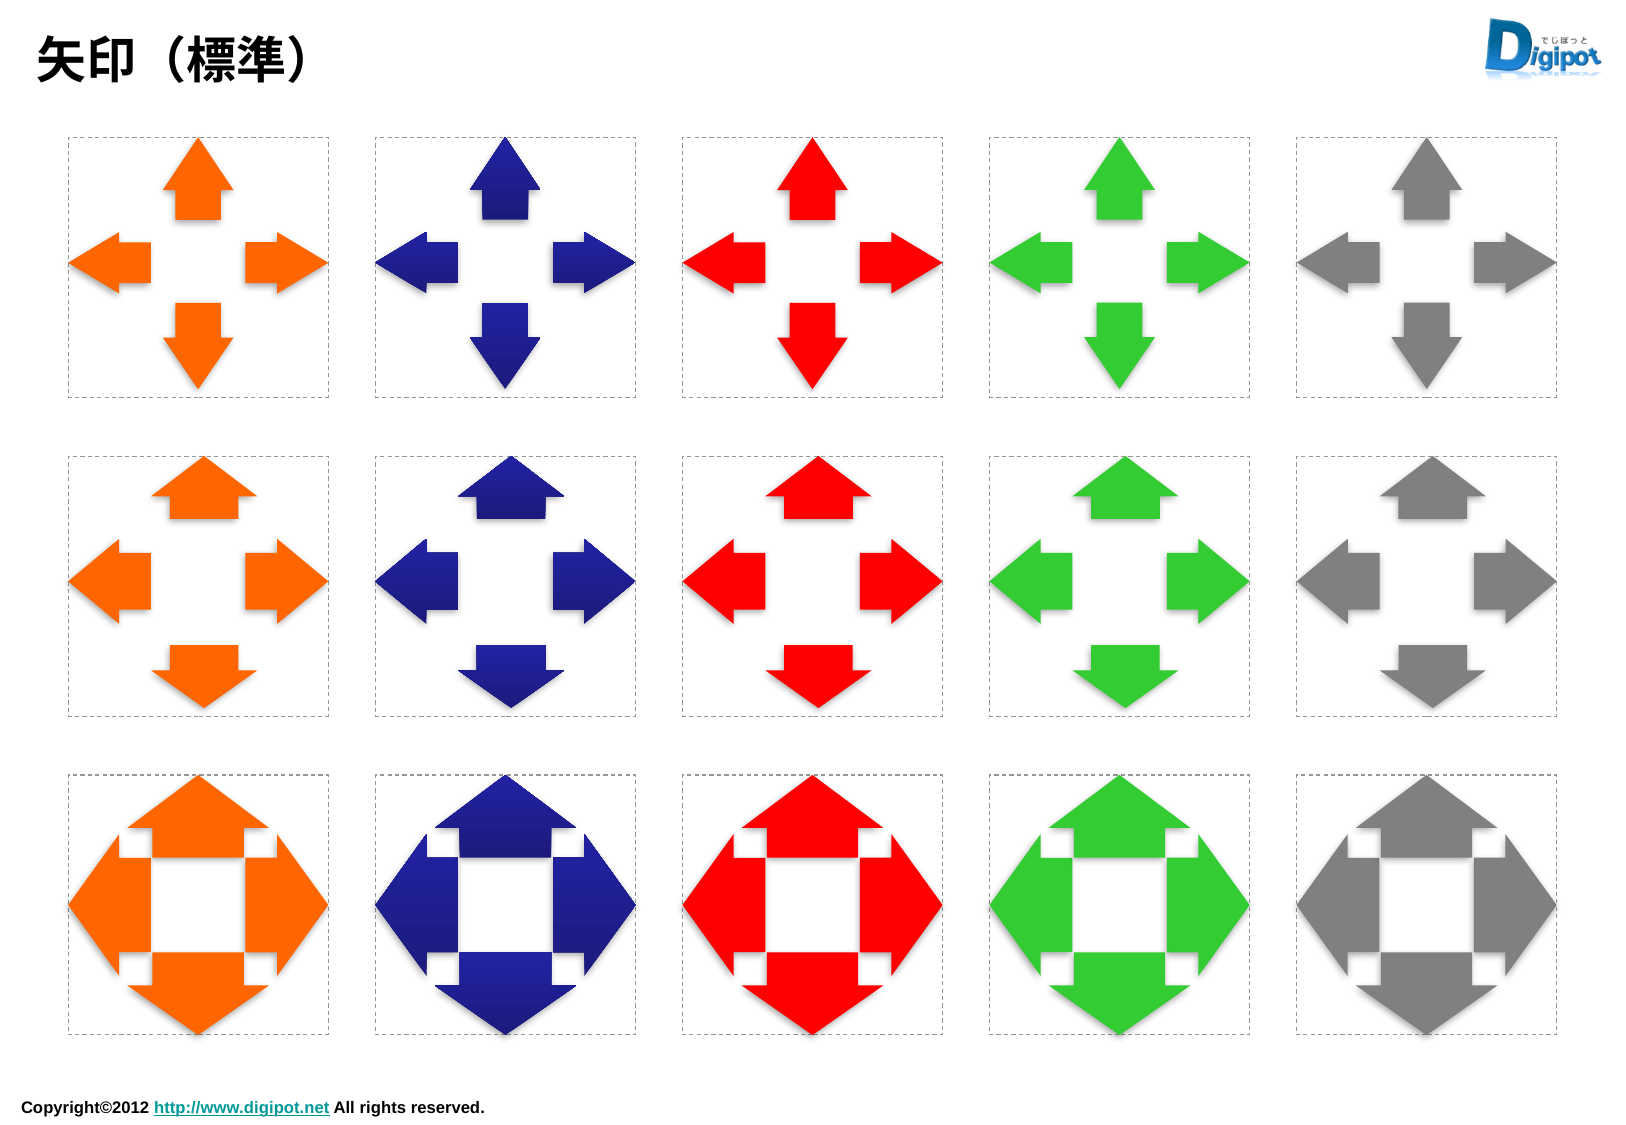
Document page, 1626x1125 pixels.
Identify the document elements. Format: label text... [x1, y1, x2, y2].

text_box [1473, 834, 1557, 977]
text_box [777, 137, 848, 220]
text_box [1379, 455, 1486, 519]
text_box [1048, 952, 1191, 1036]
text_box [552, 538, 636, 624]
text_box [552, 834, 636, 977]
text_box [434, 952, 577, 1036]
text_box [162, 137, 234, 220]
text_box [1166, 834, 1250, 977]
text_box [989, 834, 1073, 977]
text_box [458, 455, 565, 519]
text_box [1166, 538, 1250, 624]
text_box [434, 774, 577, 858]
text_box [245, 538, 329, 624]
text_box [245, 232, 329, 294]
text_box [741, 952, 884, 1036]
text_box [1355, 952, 1498, 1036]
text_box [469, 136, 541, 220]
text_box [777, 302, 848, 390]
text_box [68, 232, 151, 294]
text_box [375, 834, 459, 977]
text_box [859, 538, 943, 624]
text_box [127, 952, 269, 1036]
text_box [1048, 774, 1191, 858]
text_box [162, 302, 234, 390]
text_box [68, 834, 151, 977]
text_box [1474, 231, 1557, 294]
text_box [1296, 231, 1380, 294]
text_box [682, 538, 766, 624]
text_box [765, 455, 872, 519]
text_box [1084, 136, 1155, 220]
text_box [1296, 834, 1380, 977]
text_box [1391, 136, 1463, 220]
text_box [127, 774, 269, 858]
text_box [859, 232, 943, 294]
text_box [1355, 774, 1498, 858]
title 矢印（標準） [21, 19, 881, 98]
text_box [682, 232, 766, 294]
text_box [859, 834, 943, 977]
text_box [1296, 538, 1380, 624]
text_box [741, 774, 884, 858]
text_box [1072, 645, 1179, 709]
text_box [151, 645, 258, 709]
text_box [1084, 302, 1155, 389]
text_box [1379, 645, 1486, 709]
text_box [245, 834, 329, 977]
text_box [469, 302, 541, 389]
text_box [989, 538, 1073, 624]
text_box [682, 834, 766, 977]
text_box [458, 645, 565, 709]
text_box [375, 231, 458, 294]
text_box [989, 231, 1073, 294]
text_box [151, 455, 258, 519]
text_box [68, 538, 151, 624]
text_box [552, 231, 636, 294]
picture [1485, 18, 1602, 82]
text_box [375, 538, 458, 624]
text_box [1072, 455, 1179, 519]
text_box [1166, 231, 1250, 294]
text_box [765, 645, 872, 709]
text_box [1474, 538, 1557, 624]
text_box [1391, 302, 1463, 389]
